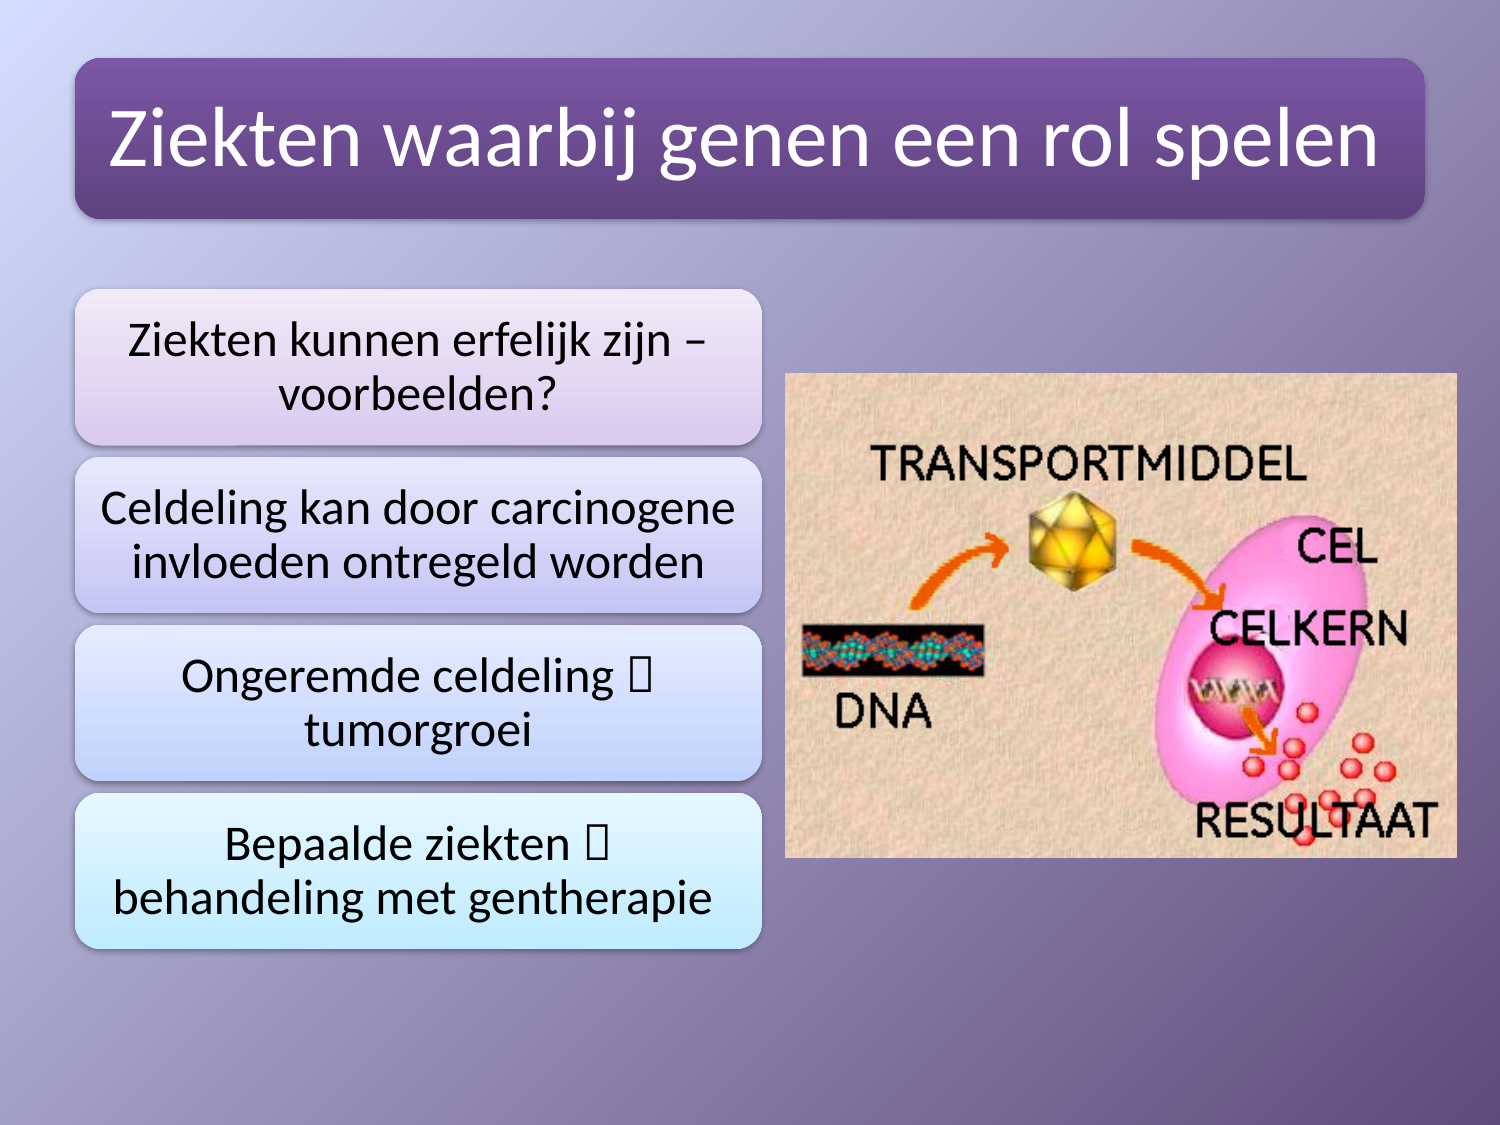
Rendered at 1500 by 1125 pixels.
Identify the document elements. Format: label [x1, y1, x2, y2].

list [74, 262, 762, 977]
text_box [74, 44, 1426, 233]
picture [785, 373, 1457, 859]
